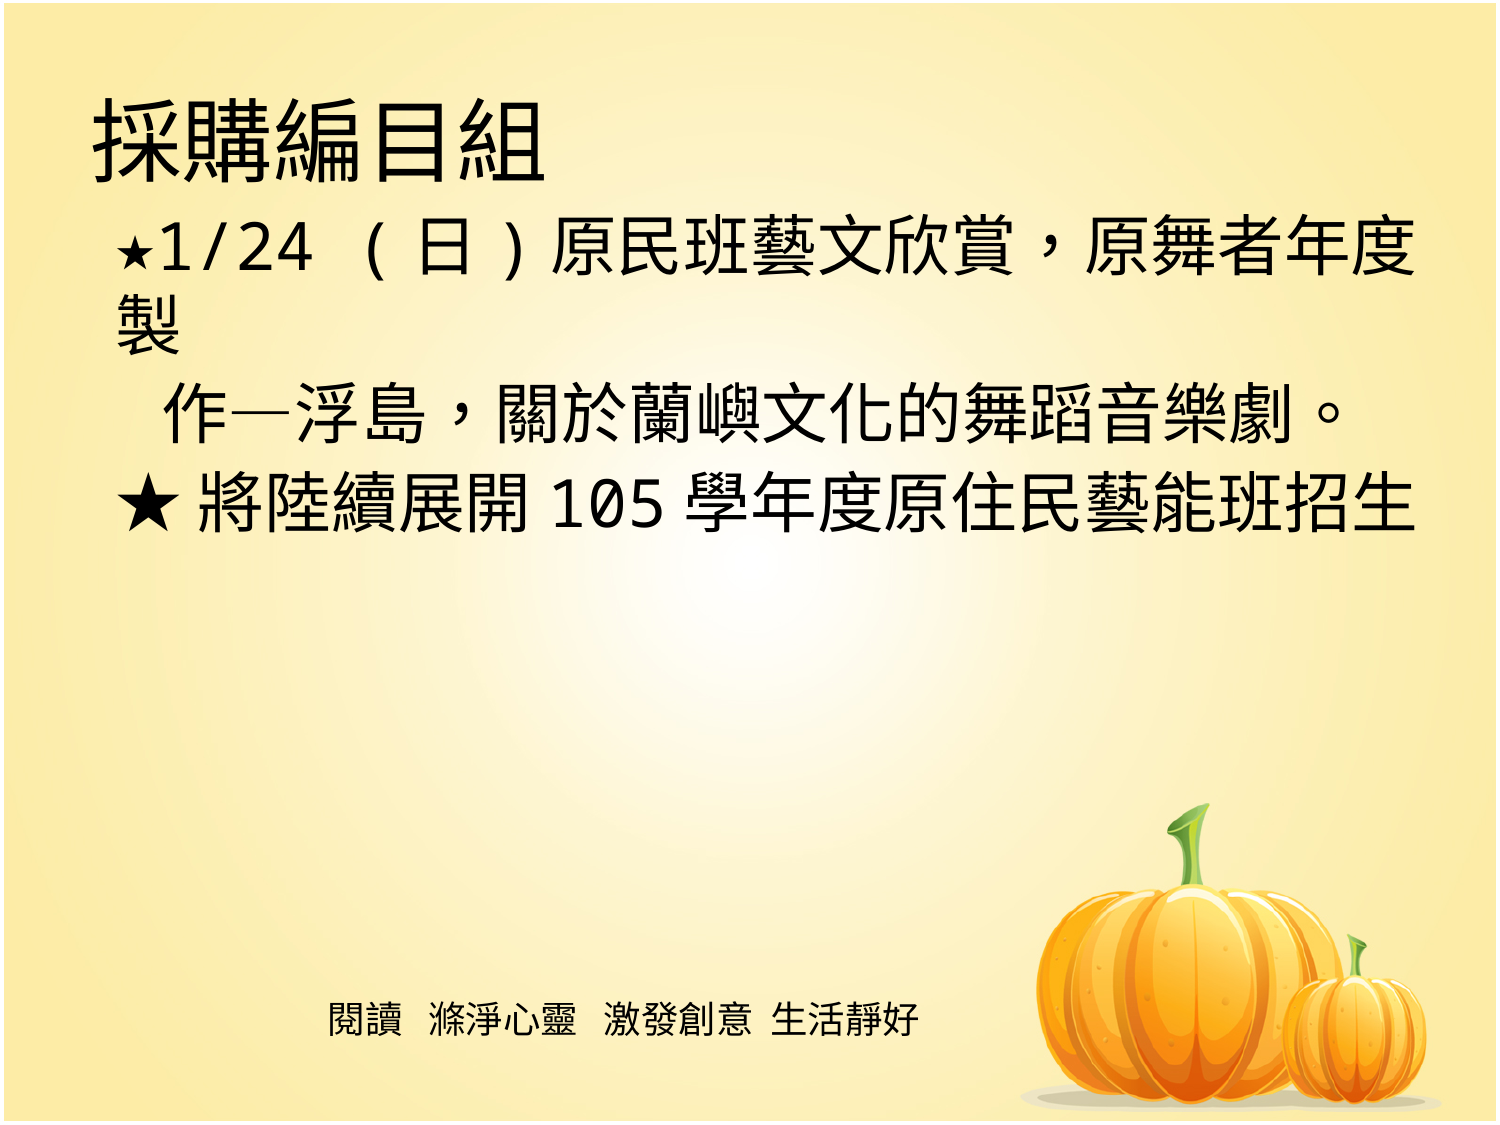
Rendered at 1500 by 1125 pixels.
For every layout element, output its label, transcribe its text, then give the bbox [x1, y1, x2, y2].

text_box 閱讀 滌淨心靈 激發創意 生活靜好 [312, 988, 1034, 1048]
title 採購編目組 [75, 45, 1425, 233]
list ★1/24 (日)原民班藝文欣賞，原舞者年度製 作—浮島，關於蘭嶼文化的舞蹈音樂劇。 ★將陸續展開105學年度原住民藝能班招生 [100, 196, 1471, 953]
picture [0, 0, 1500, 1125]
